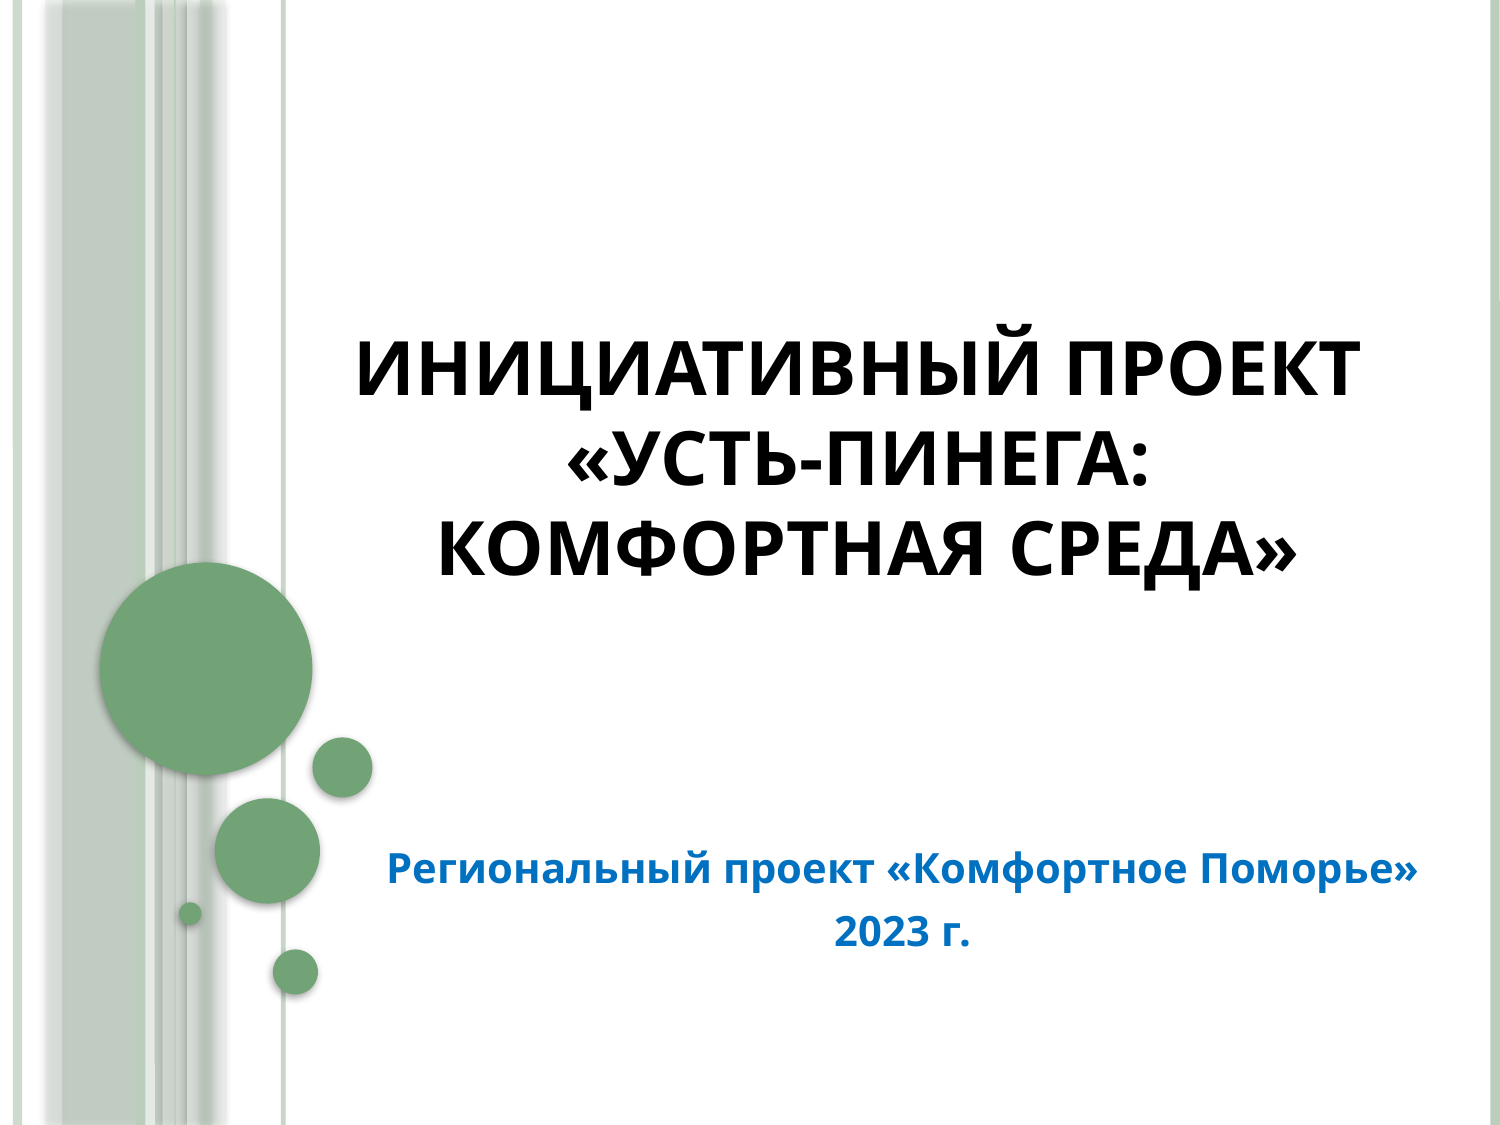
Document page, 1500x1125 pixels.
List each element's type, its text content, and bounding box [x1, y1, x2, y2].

subtitle Региональный проект «Комфортное Поморье» 2023 г. [360, 834, 1447, 1060]
title Инициативный проект «Усть-Пинега: комфортная среда» [301, 243, 1436, 598]
